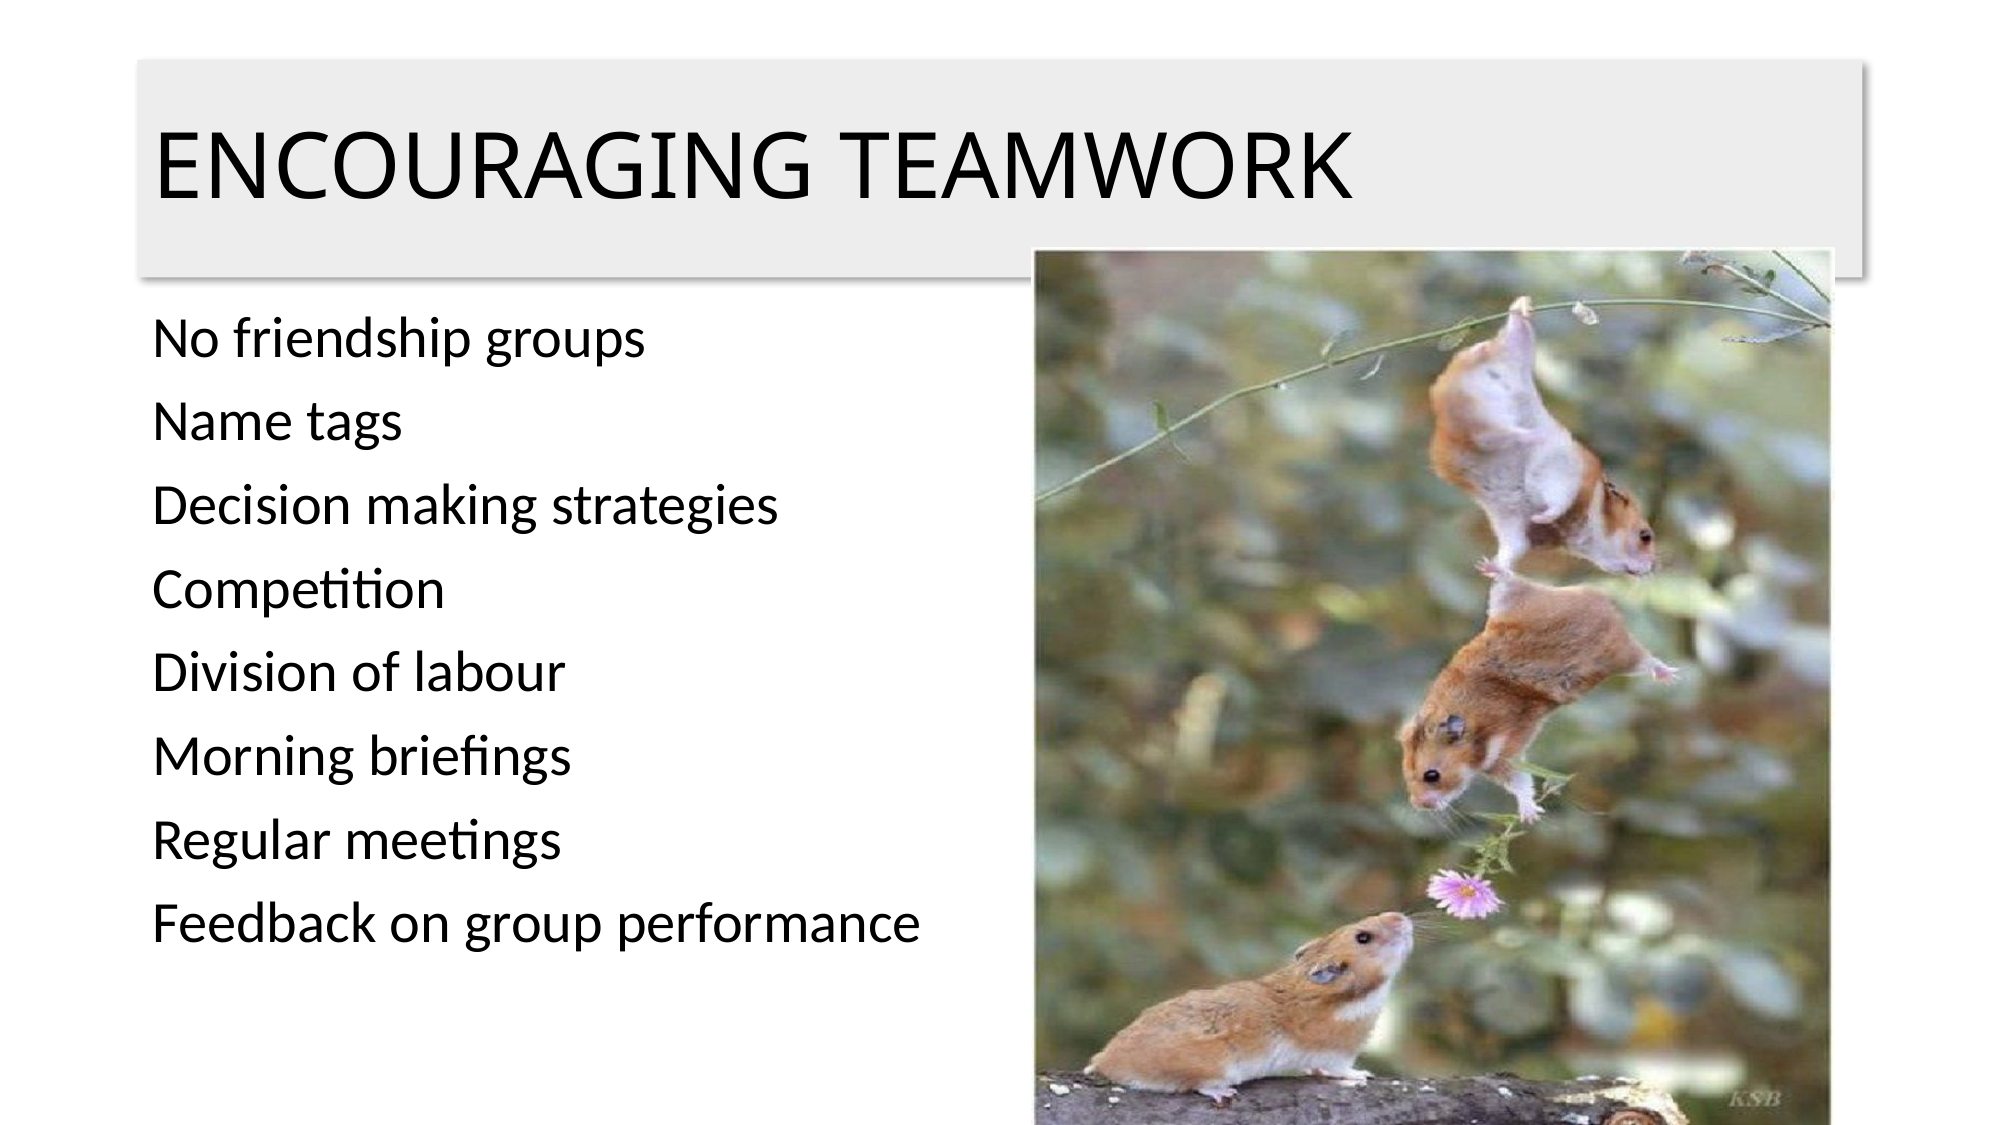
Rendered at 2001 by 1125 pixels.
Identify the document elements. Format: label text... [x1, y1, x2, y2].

picture [1031, 247, 1835, 1125]
title ENCOURAGING TEAMWORK [137, 59, 1863, 278]
list No friendship groups Name tags Decision making strategies Competition Division of labour Morning briefings Regular meetings Feedback on group performance [137, 299, 988, 1014]
